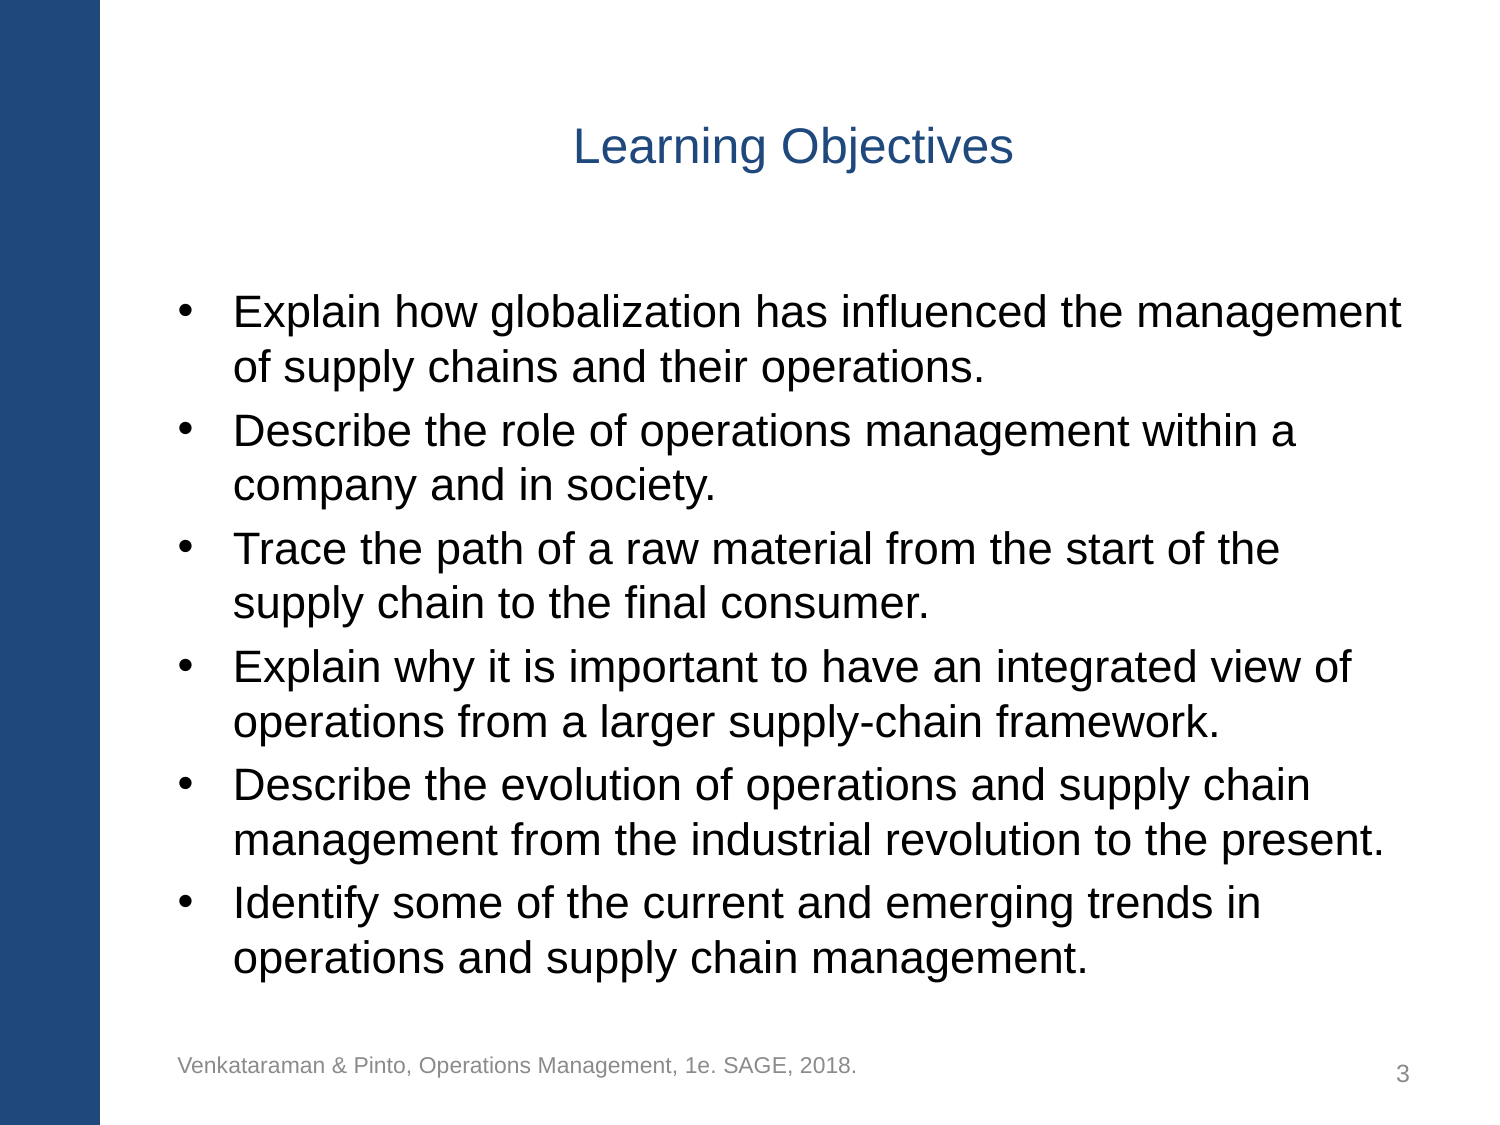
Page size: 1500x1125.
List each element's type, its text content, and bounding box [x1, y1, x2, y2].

title Learning Objectives [162, 50, 1425, 238]
list Explain how globalization has influenced the management of supply chains and their operations. Describe the role of operations management within a company and in society. Trace the path of a raw material from the start of the supply chain to the final consumer. Explain why it is important to have an integrated view of operations from a larger supply-chain framework. Describe the evolution of operations and supply chain management from the industrial revolution to the present. Identify some of the current and emerging trends in operations and supply chain management. [162, 275, 1425, 1005]
slide_number 3 [1350, 1042, 1425, 1103]
footer Venkataraman & Pinto, Operations Management, 1e. SAGE, 2018. [162, 1042, 1313, 1103]
